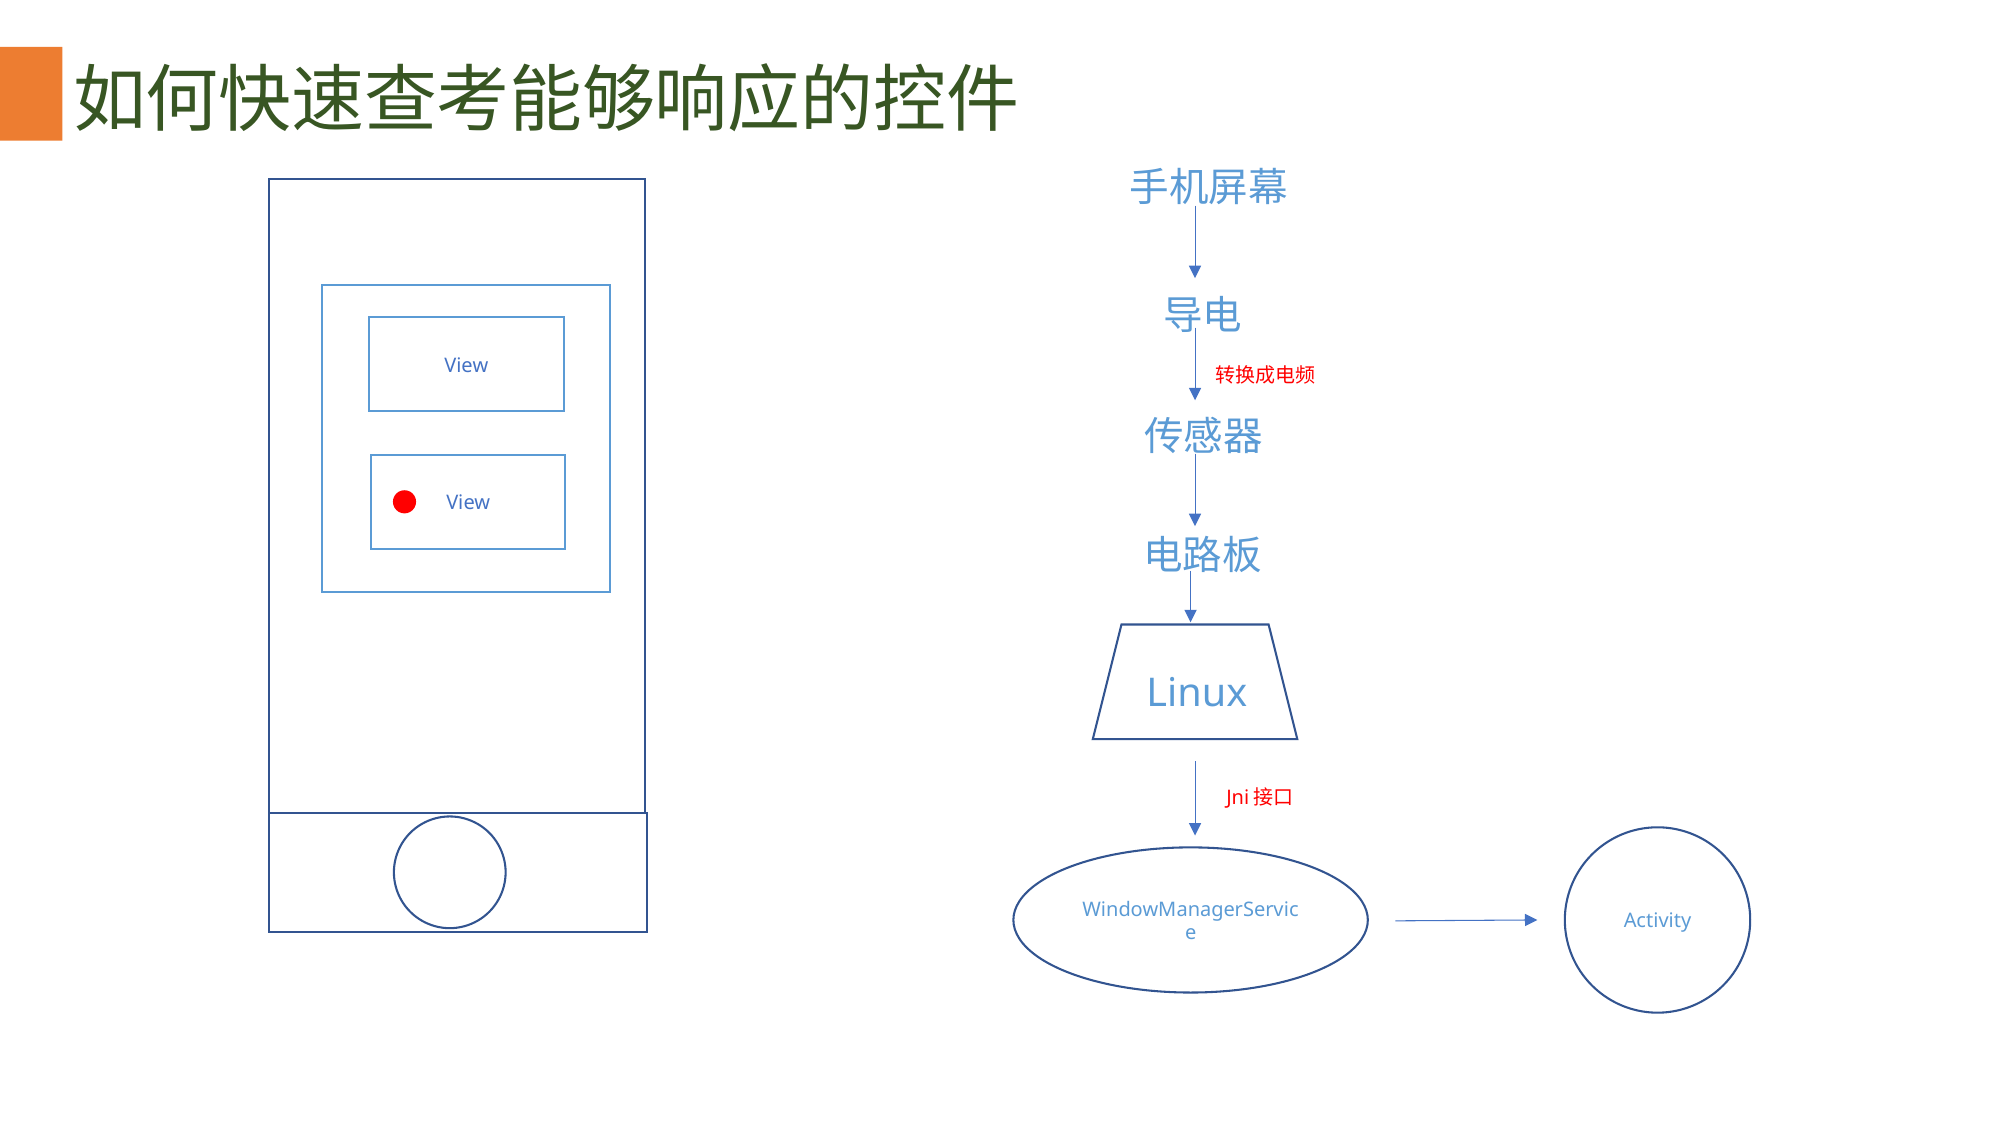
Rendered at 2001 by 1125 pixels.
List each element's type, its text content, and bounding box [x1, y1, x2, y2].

text_box [268, 812, 648, 933]
text_box 导电 [1148, 282, 1315, 346]
text_box 传感器 [1129, 403, 1295, 466]
text_box 转换成电频 [1201, 355, 1367, 394]
text_box Jni接口 [1211, 776, 1377, 816]
text_box [268, 178, 646, 812]
text_box View [370, 454, 566, 550]
text_box [321, 284, 611, 593]
text_box [392, 815, 507, 930]
text_box 如何快速查考能够响应的控件 [62, 47, 1938, 144]
text_box [1091, 623, 1299, 741]
text_box 手机屏幕 [1114, 154, 1793, 218]
text_box WindowManagerService [1012, 846, 1369, 994]
text_box Linux [1131, 659, 1298, 722]
text_box Activity [1563, 826, 1752, 1014]
text_box [392, 490, 417, 514]
text_box 电路板 [1128, 522, 1295, 586]
text_box View [368, 316, 565, 412]
